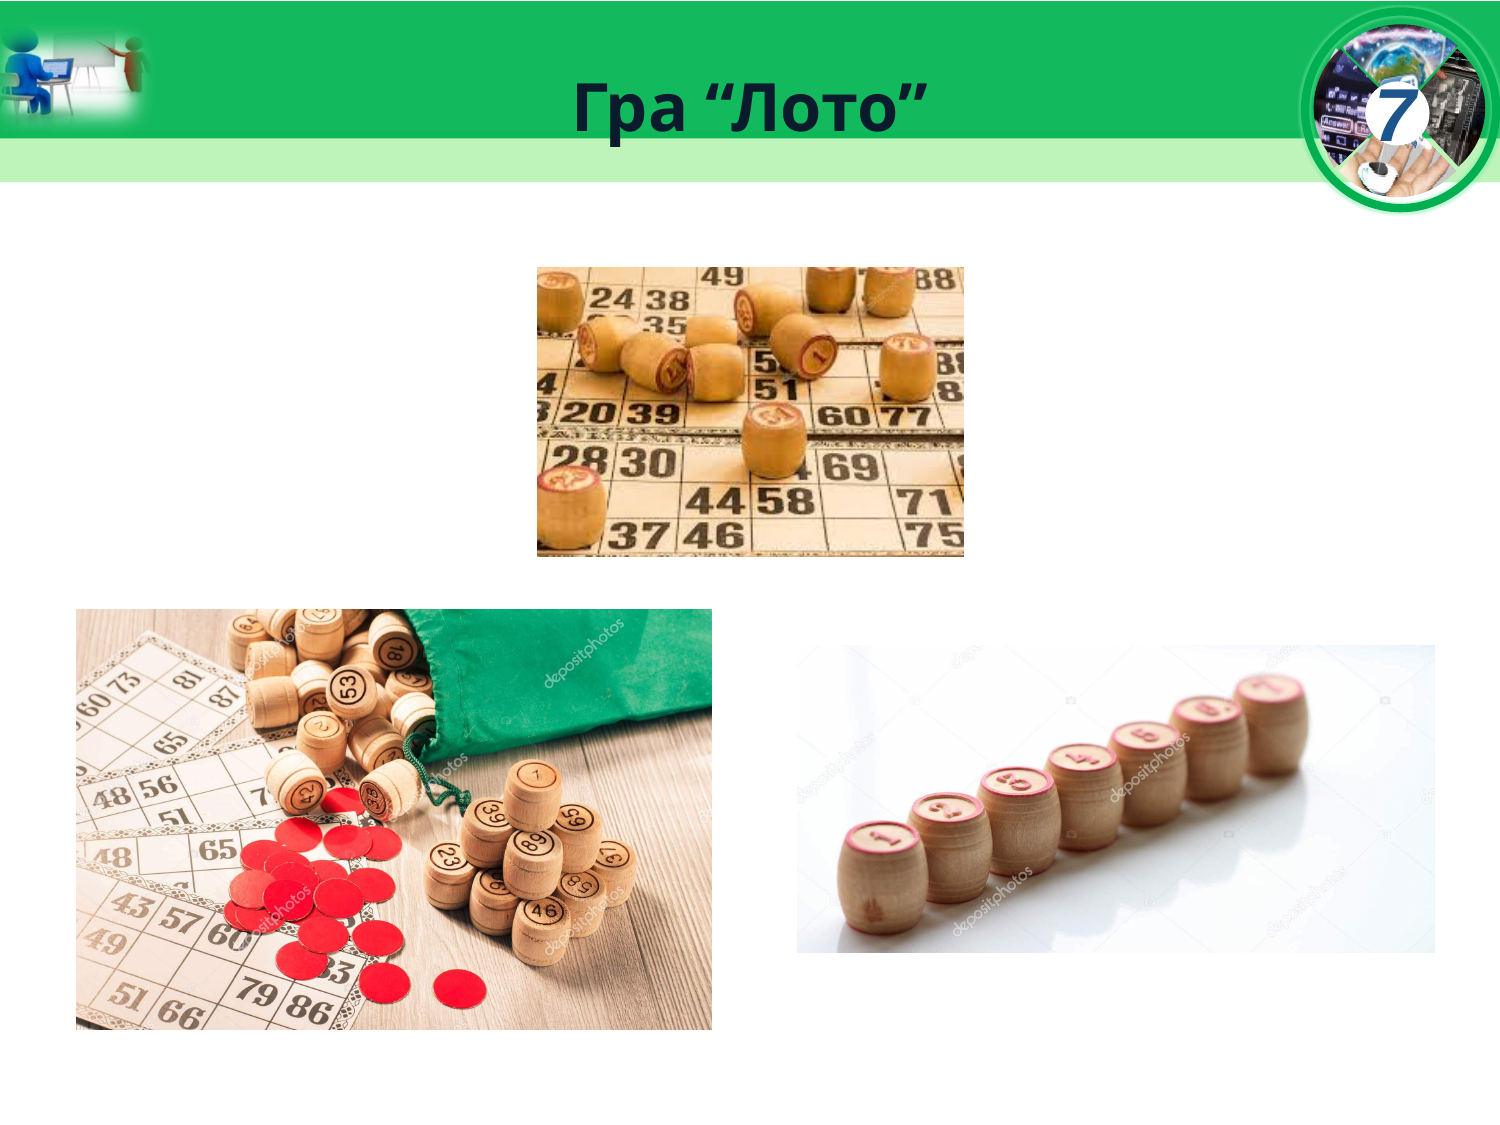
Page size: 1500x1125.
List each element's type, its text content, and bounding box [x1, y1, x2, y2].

picture [537, 266, 965, 557]
picture [1338, 135, 1457, 198]
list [76, 609, 712, 1031]
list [796, 644, 1436, 953]
picture [1325, 149, 1356, 169]
title Гра “Лото” [103, 59, 1398, 149]
picture [0, 16, 160, 142]
picture [1330, 24, 1486, 167]
